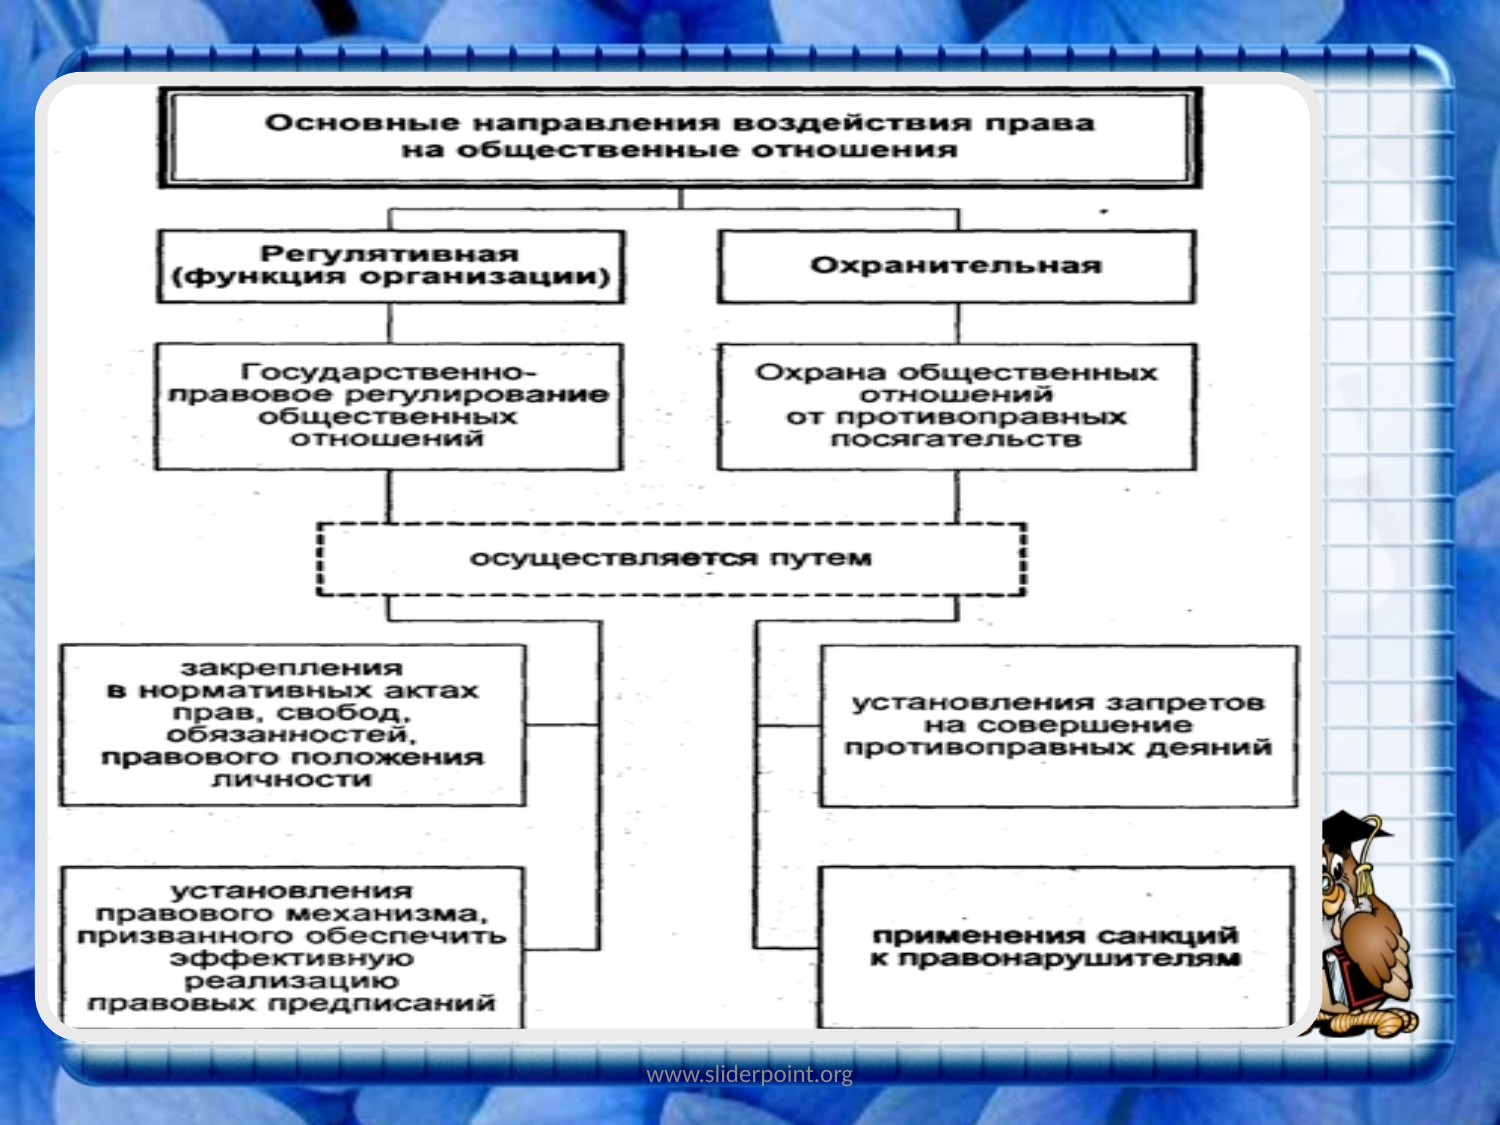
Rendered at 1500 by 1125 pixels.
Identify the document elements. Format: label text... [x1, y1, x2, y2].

picture [0, 0, 1500, 1125]
footer www.sliderpoint.org [512, 1044, 988, 1103]
